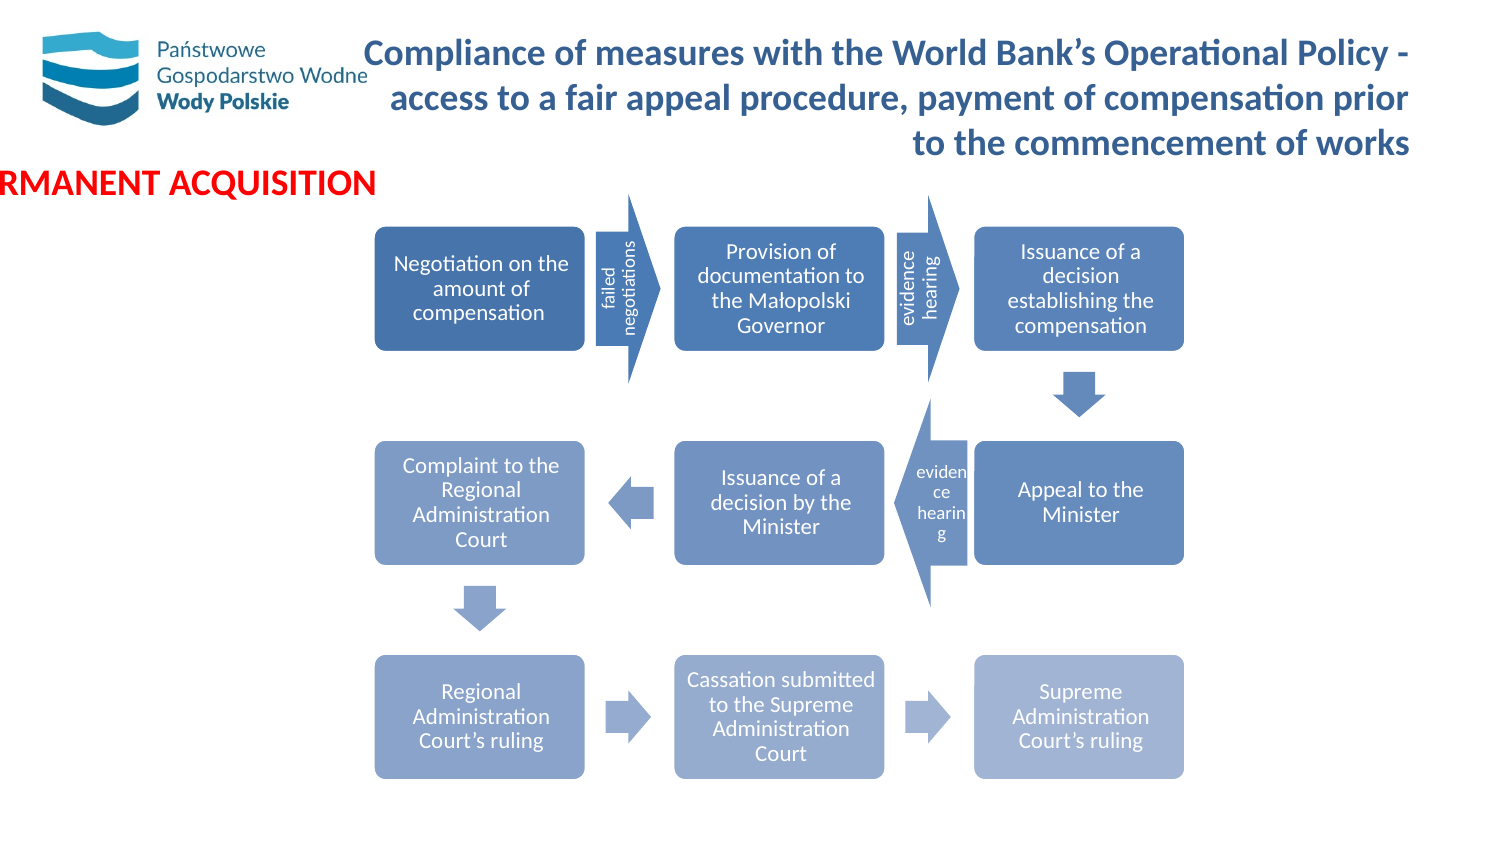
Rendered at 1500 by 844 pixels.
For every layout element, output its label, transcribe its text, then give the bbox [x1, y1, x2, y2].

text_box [371, 173, 1188, 833]
picture [17, 8, 395, 150]
title Compliance of measures with the World Bank’s Operational Policy - access to a fair appeal procedure, payment of compensation prior to the commencement of works [348, 20, 1425, 90]
text_box PERMANENT ACQUISITION [0, 150, 401, 210]
